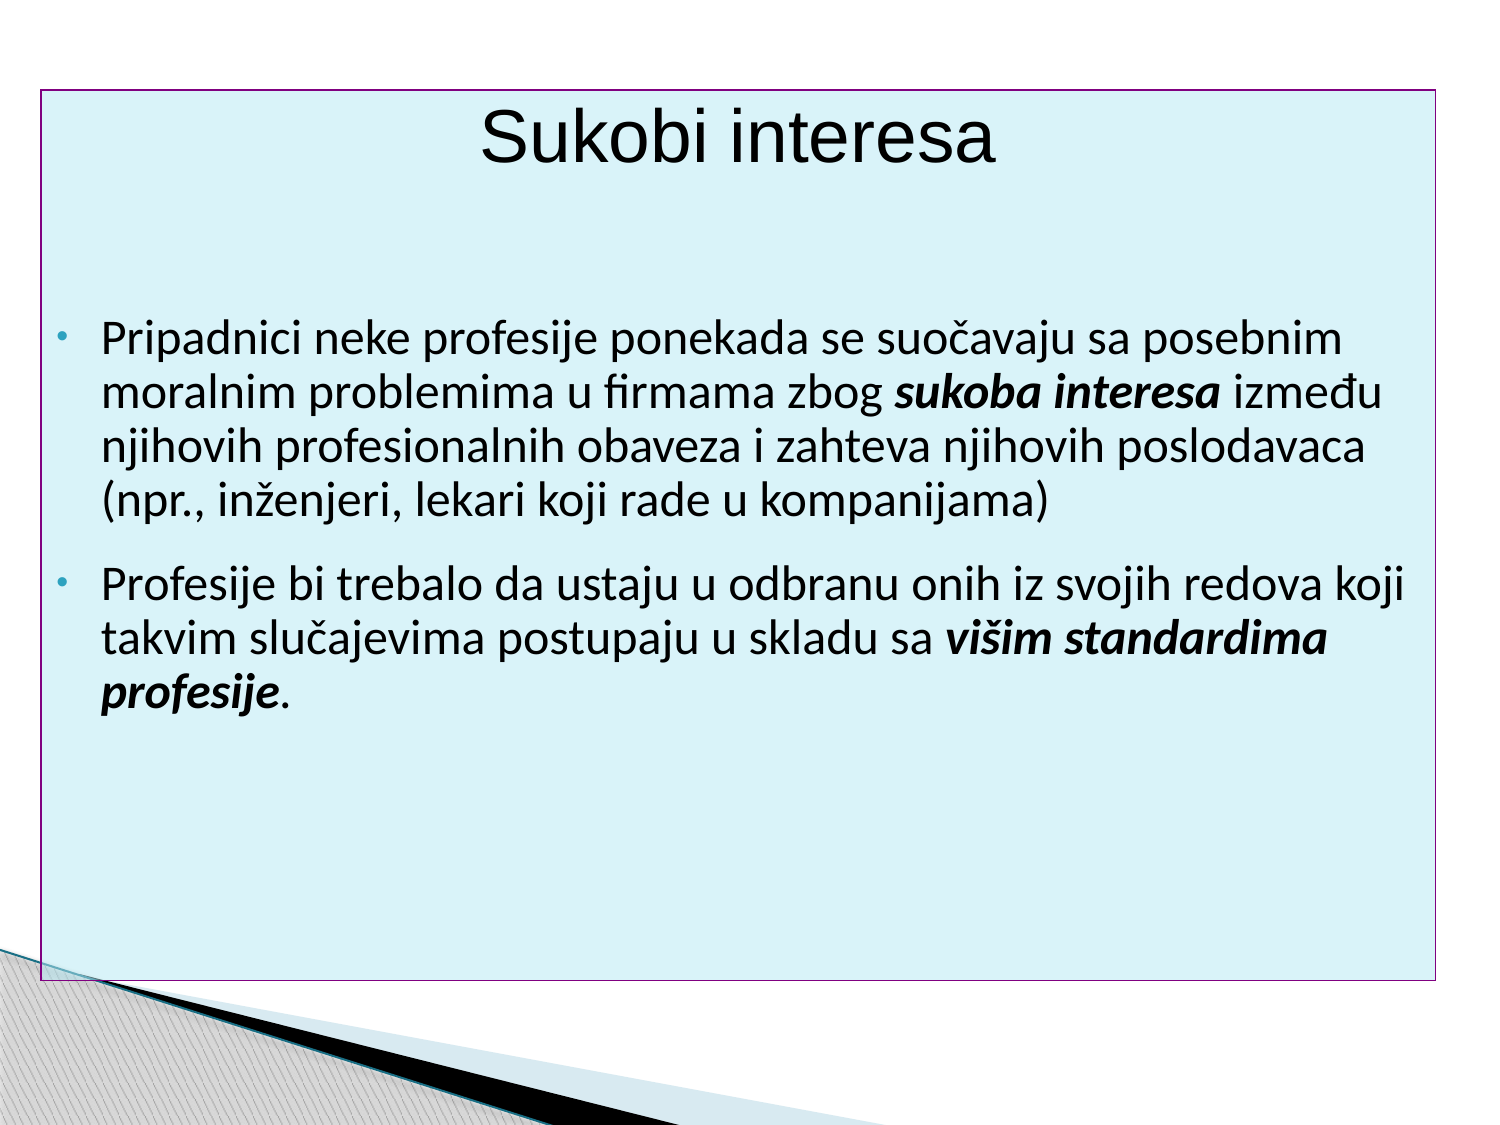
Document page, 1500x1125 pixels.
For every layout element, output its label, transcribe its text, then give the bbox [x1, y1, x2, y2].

list Sukobi interesa Pripadnici neke profesije ponekada se suočavaju sa posebnim moralnim problemima u firmama zbog sukoba interesa između njihovih profesionalnih obaveza i zahteva njihovih poslodavaca (npr., inženjeri, lekari koji rade u kompanijama) Profesije bi trebalo da ustaju u odbranu onih iz svojih redova koji takvim slučajevima postupaju u skladu sa višim standardima profesije. [40, 89, 1436, 981]
